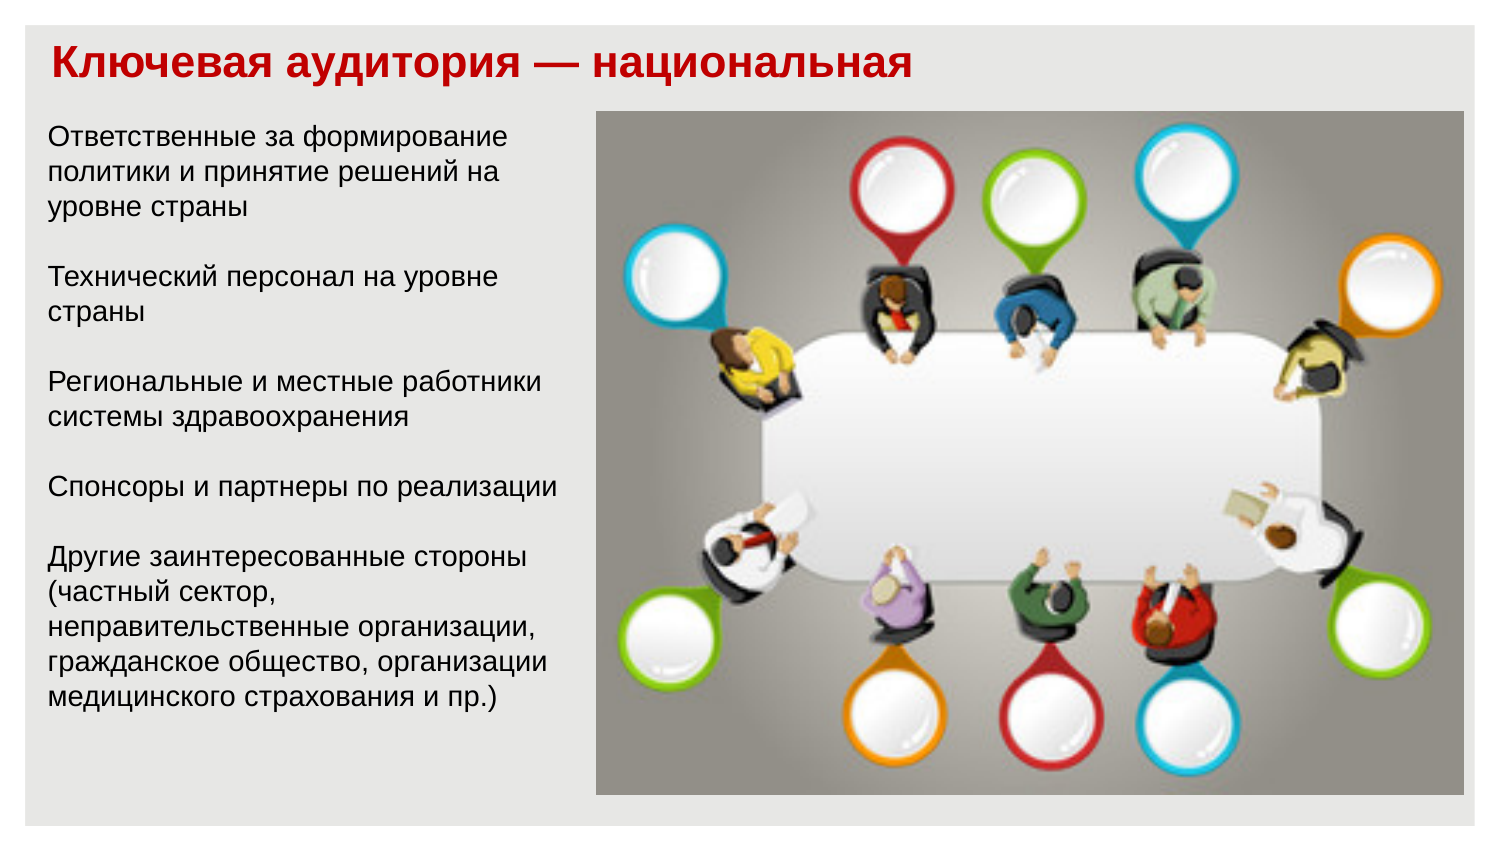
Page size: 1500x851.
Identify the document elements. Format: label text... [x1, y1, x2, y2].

picture [596, 111, 1464, 795]
title Ключевая аудитория — национальная [36, 22, 1312, 95]
text_box Ответственные за формирование политики и принятие решений на уровне страны Технический персонал на уровне страны Региональные и местные работники системы здравоохранения Спонсоры и партнеры по реализации Другие заинтересованные стороны (частный сектор, неправительственные организации, гражданское общество, организации медицинского страхования и пр.) [36, 111, 590, 748]
